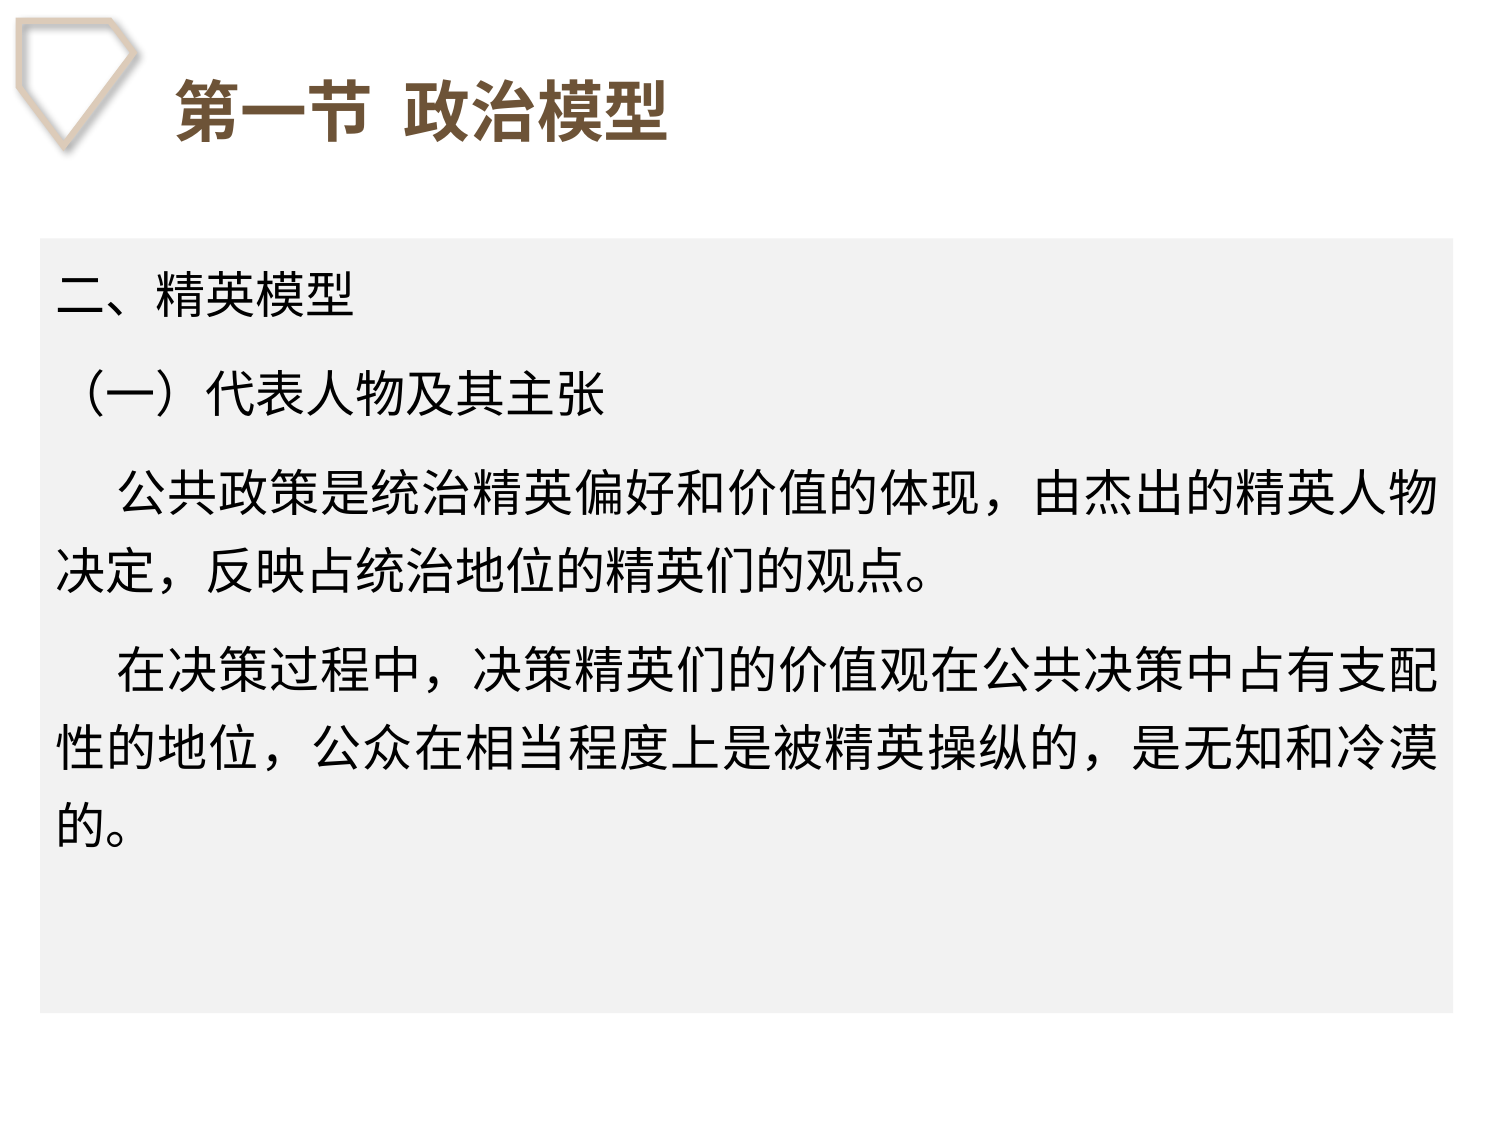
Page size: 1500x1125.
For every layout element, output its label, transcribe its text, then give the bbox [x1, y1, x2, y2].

list 二、精英模型 （一）代表人物及其主张 公共政策是统治精英偏好和价值的体现，由杰出的精英人物决定，反映占统治地位的精英们的观点。 在决策过程中，决策精英们的价值观在公共决策中占有支配性的地位，公众在相当程度上是被精英操纵的，是无知和冷漠的。 [40, 238, 1454, 1014]
title 第一节 政治模型 [158, 0, 1456, 159]
